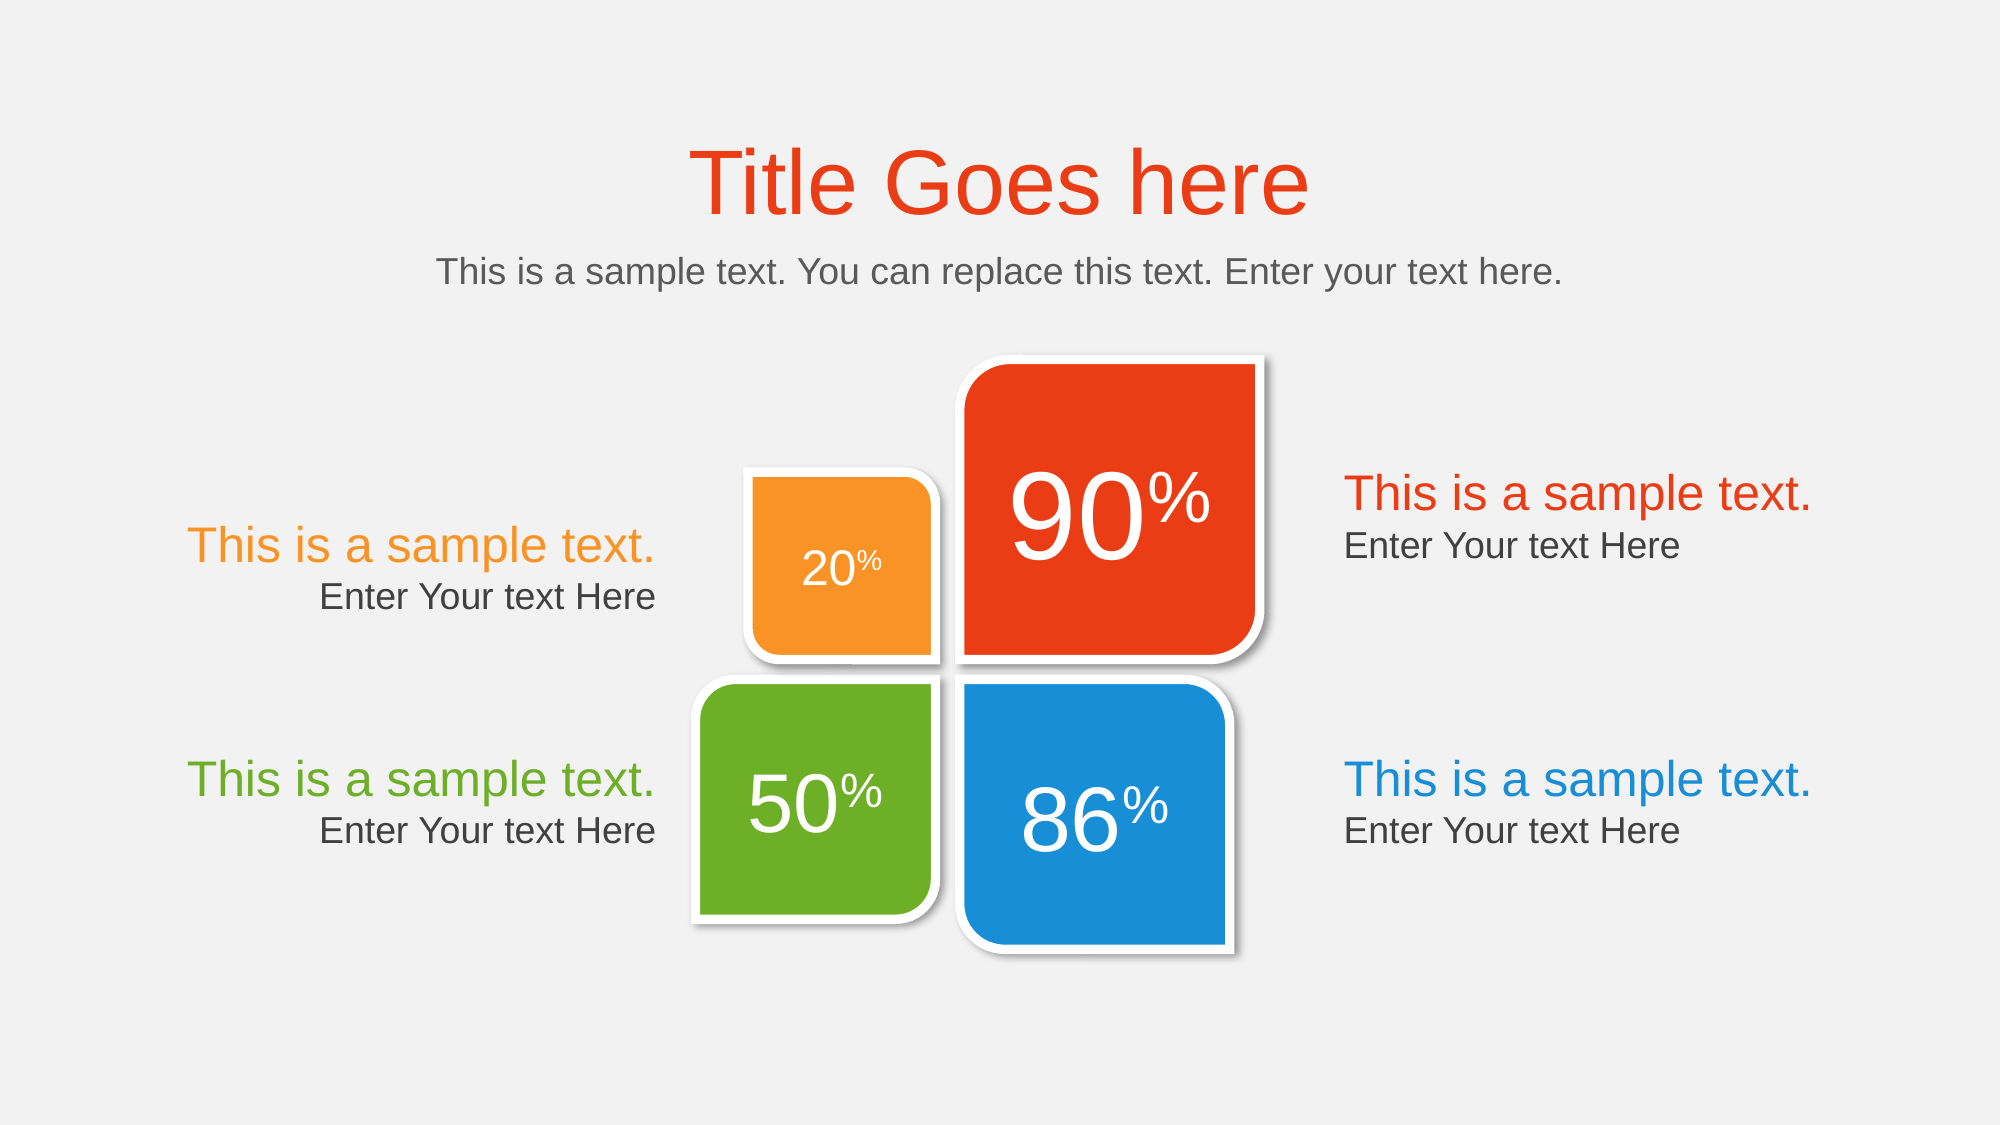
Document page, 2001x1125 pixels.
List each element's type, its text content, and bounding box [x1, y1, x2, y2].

text_box This is a sample text. Enter Your text Here [1328, 738, 1850, 859]
text_box 90% [958, 358, 1261, 661]
text_box This is a sample text. You can replace this text. Enter your text here. [391, 239, 1609, 300]
text_box 50% [694, 678, 937, 921]
text_box 20% [746, 471, 937, 661]
text_box 86% [958, 678, 1231, 951]
text_box This is a sample text. Enter Your text Here [1328, 453, 1850, 574]
text_box Title Goes here [650, 115, 1350, 239]
text_box This is a sample text. Enter Your text Here [150, 505, 672, 625]
text_box This is a sample text. Enter Your text Here [150, 738, 672, 859]
